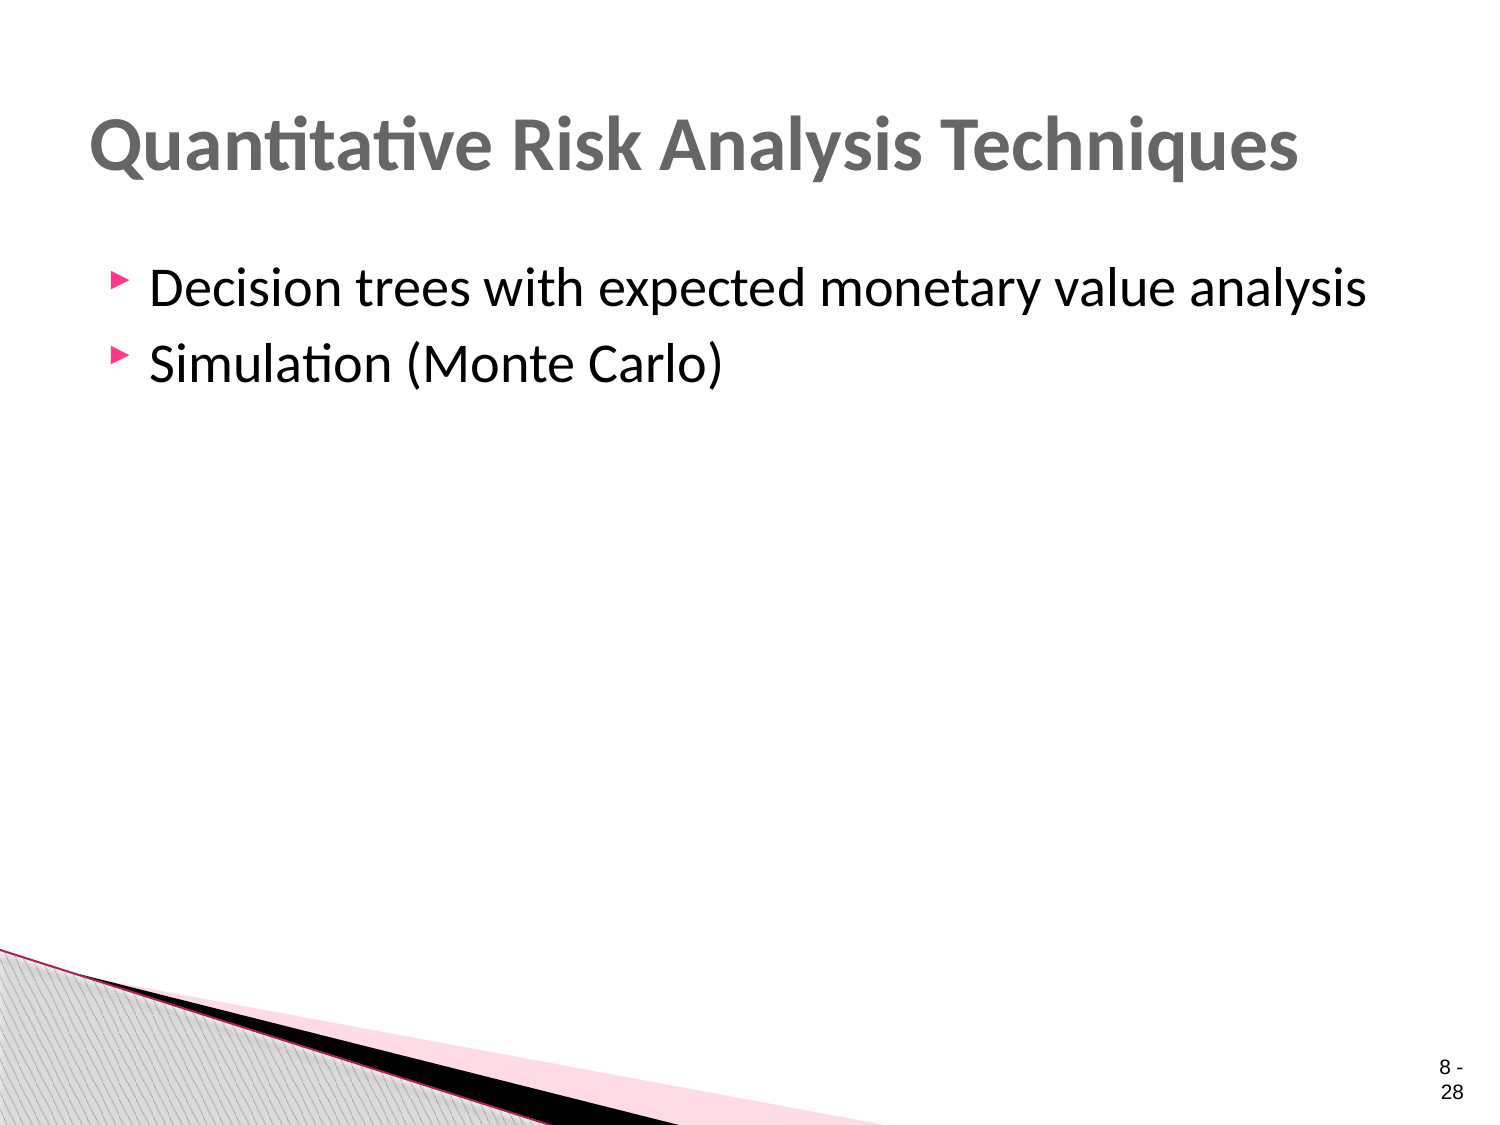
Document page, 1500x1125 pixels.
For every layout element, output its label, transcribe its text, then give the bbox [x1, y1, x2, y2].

slide_number 8 - 28 [1418, 1051, 1479, 1112]
title Quantitative Risk Analysis Techniques [75, 45, 1425, 233]
list Decision trees with expected monetary value analysis Simulation (Monte Carlo) [75, 243, 1425, 986]
